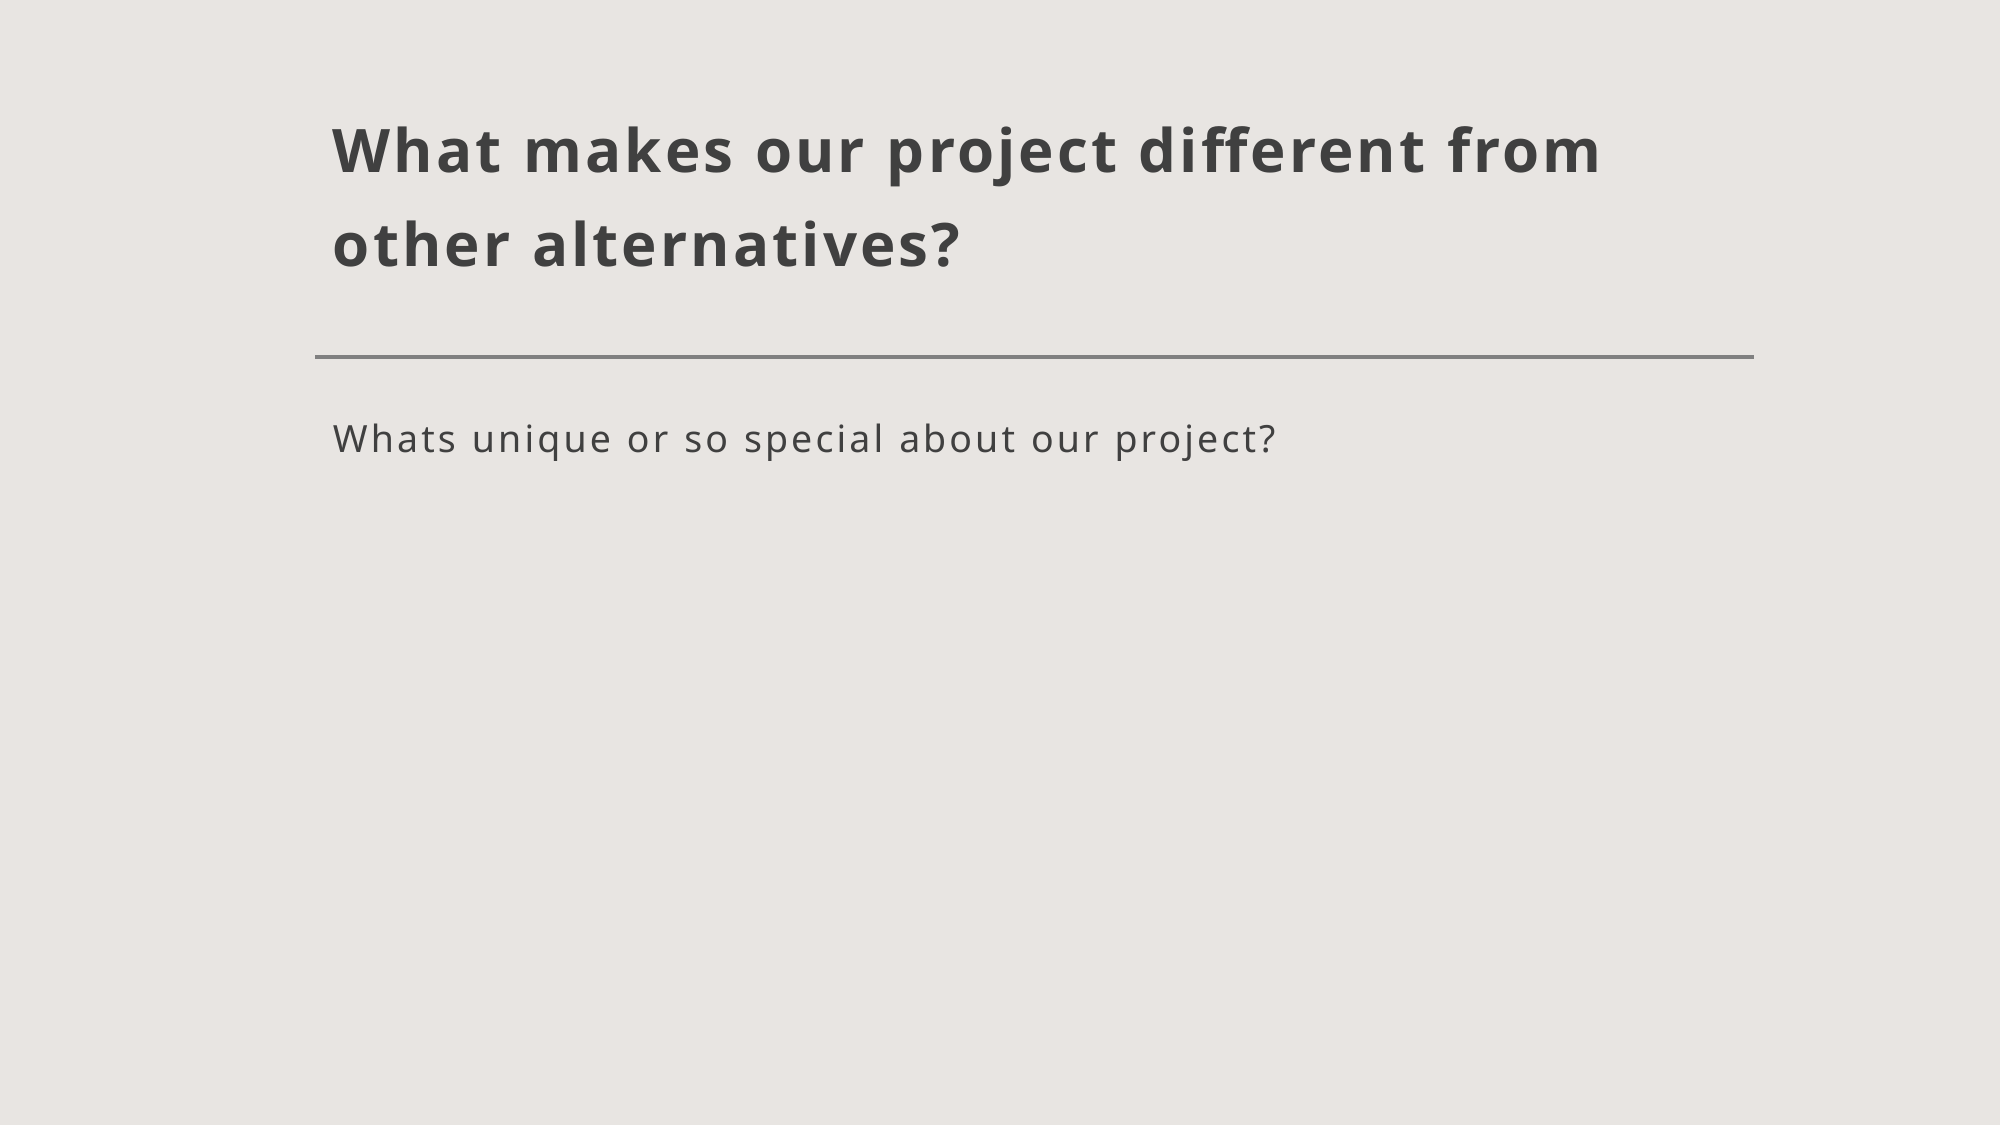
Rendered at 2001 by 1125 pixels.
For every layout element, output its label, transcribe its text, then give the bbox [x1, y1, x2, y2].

title What makes our project different from other alternatives? [315, 72, 1754, 294]
list Whats unique or so special about our project? [315, 379, 1754, 979]
